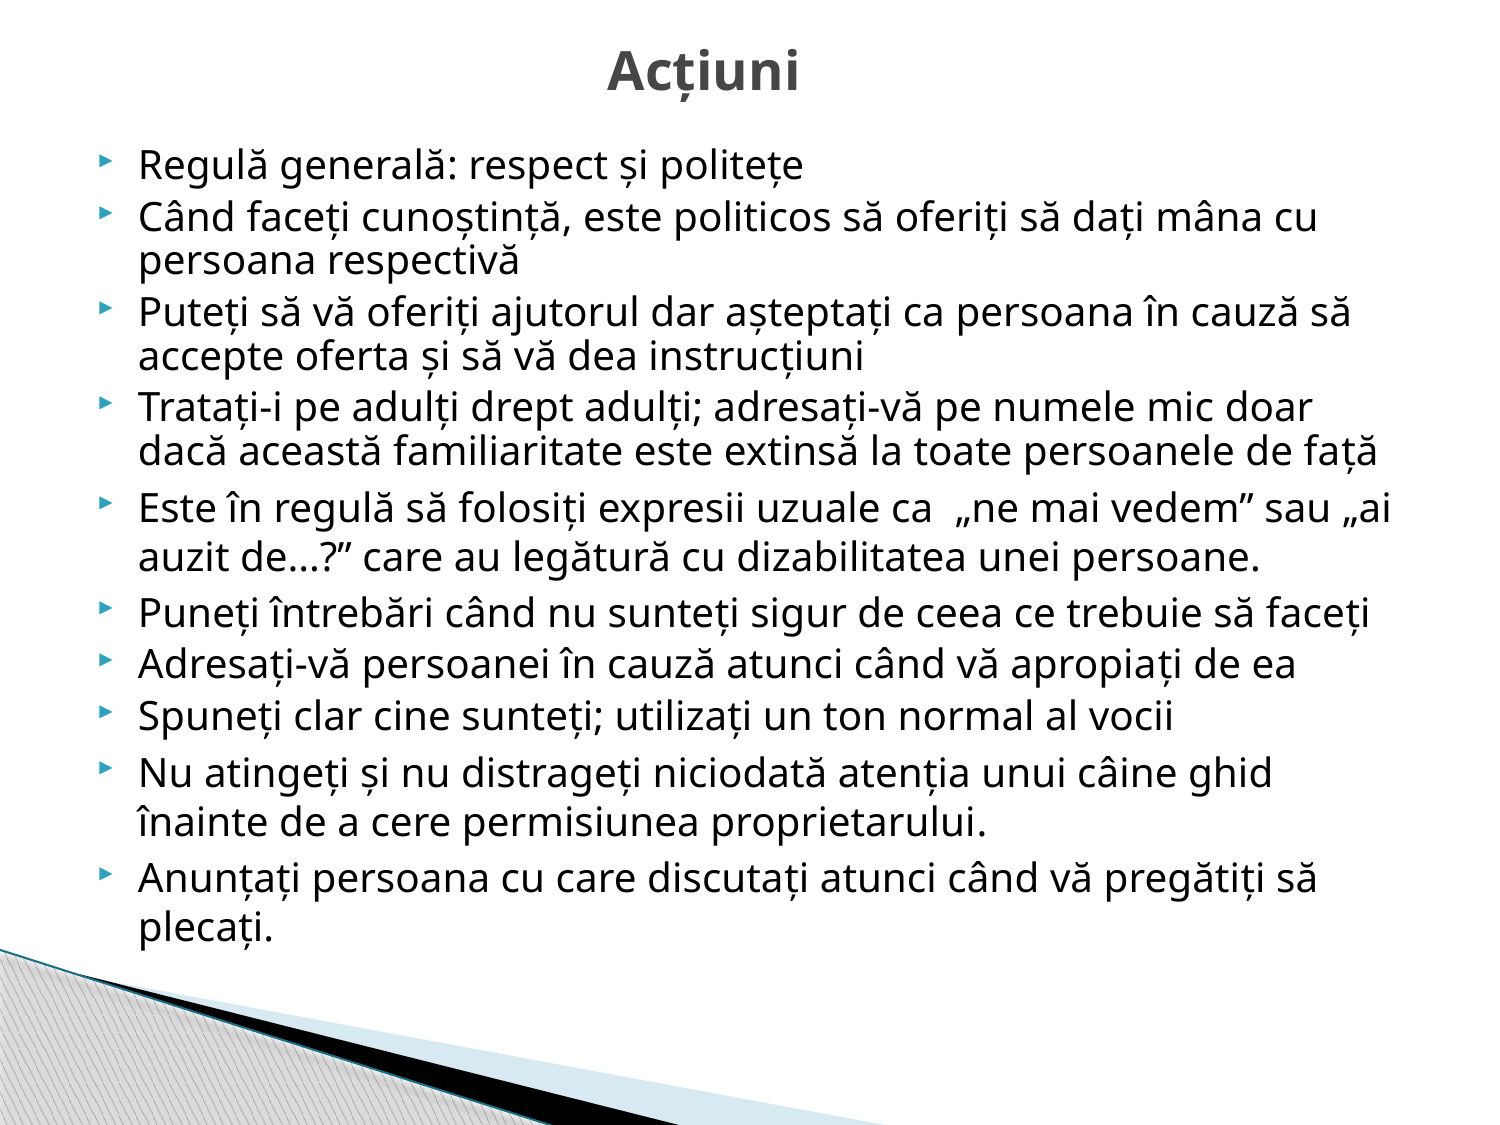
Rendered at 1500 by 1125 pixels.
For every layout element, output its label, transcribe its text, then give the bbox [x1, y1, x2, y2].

list Regulă generală: respect şi politeţe Când faceţi cunoştinţă, este politicos să oferiţi să daţi mâna cu persoana respectivă Puteţi să vă oferiţi ajutorul dar aşteptaţi ca persoana în cauză să accepte oferta şi să vă dea instrucţiuni Trataţi-i pe adulţi drept adulţi; adresaţi-vă pe numele mic doar dacă această familiaritate este extinsă la toate persoanele de faţă Este în regulă să folosiţi expresii uzuale ca „ne mai vedem” sau „ai auzit de...?” care au legătură cu dizabilitatea unei persoane. Puneţi întrebări când nu sunteţi sigur de ceea ce trebuie să faceţi Adresaţi-vă persoanei în cauză atunci când vă apropiaţi de ea Spuneţi clar cine sunteţi; utilizaţi un ton normal al vocii Nu atingeţi şi nu distrageţi niciodată atenţia unui câine ghid înainte de a cere permisiunea proprietarului. Anunţaţi persoana cu care discutaţi atunci când vă pregătiţi să plecaţi. [64, 137, 1415, 1033]
title Acțiuni [29, 0, 1380, 138]
